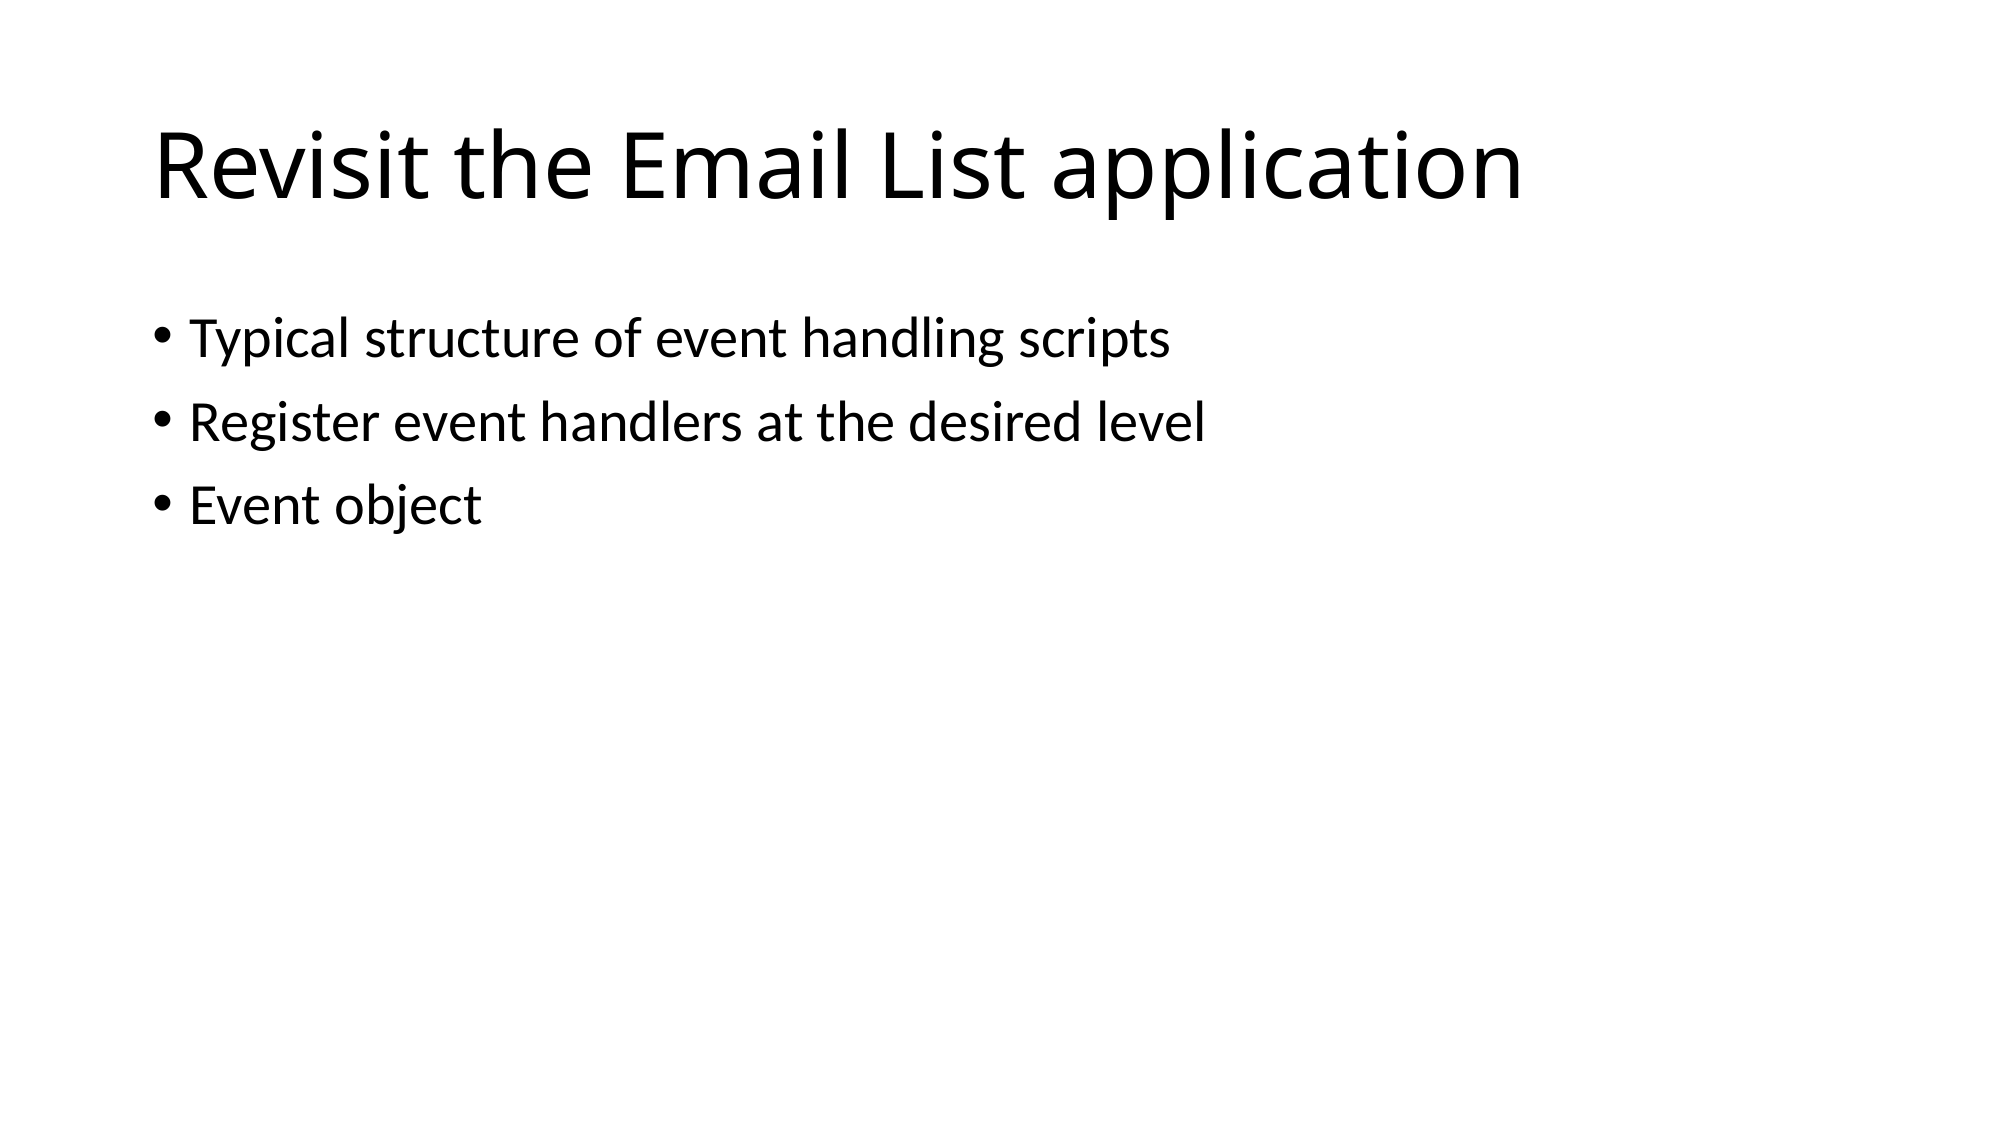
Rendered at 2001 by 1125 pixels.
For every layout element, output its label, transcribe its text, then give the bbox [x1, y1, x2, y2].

list Typical structure of event handling scripts Register event handlers at the desired level Event object [137, 299, 1863, 1014]
title Revisit the Email List application [137, 59, 1863, 278]
